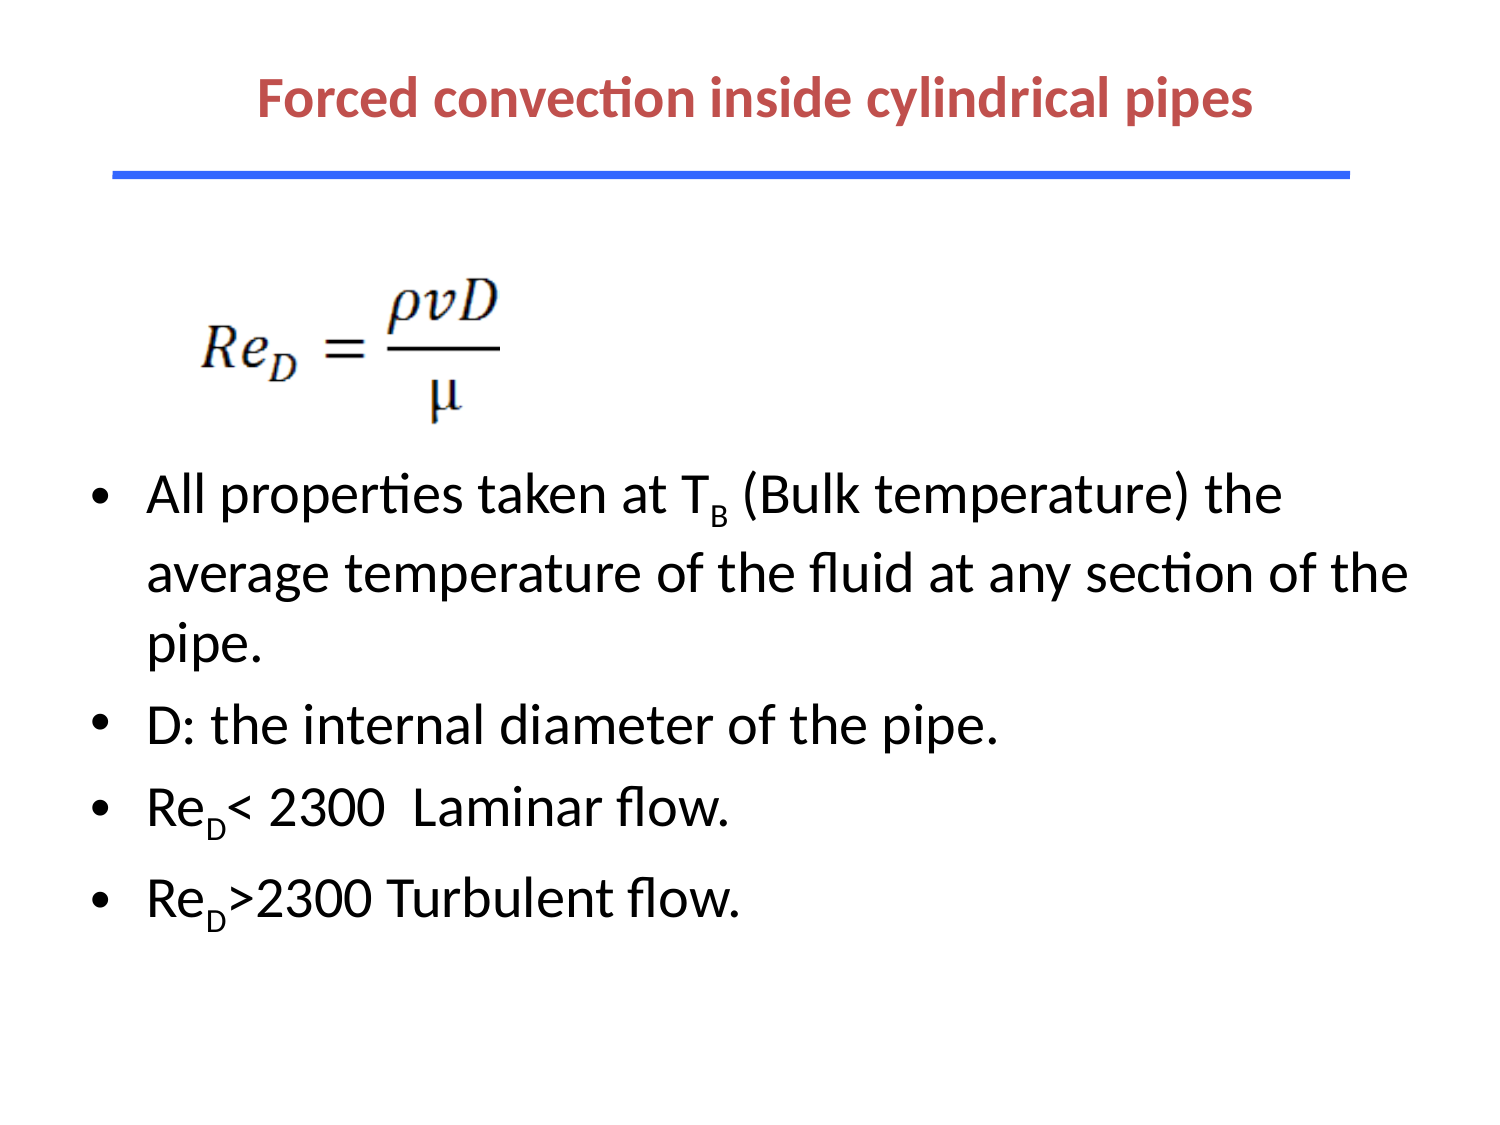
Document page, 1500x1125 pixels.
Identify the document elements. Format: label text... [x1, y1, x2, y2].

list All properties taken at TB (Bulk temperature) the average temperature of the fluid at any section of the pipe. D: the internal diameter of the pipe. ReD< 2300 Laminar flow. ReD>2300 Turbulent flow. [75, 262, 1425, 1005]
picture [199, 274, 501, 440]
title Forced convection inside cylindrical pipes [87, 1, 1438, 188]
